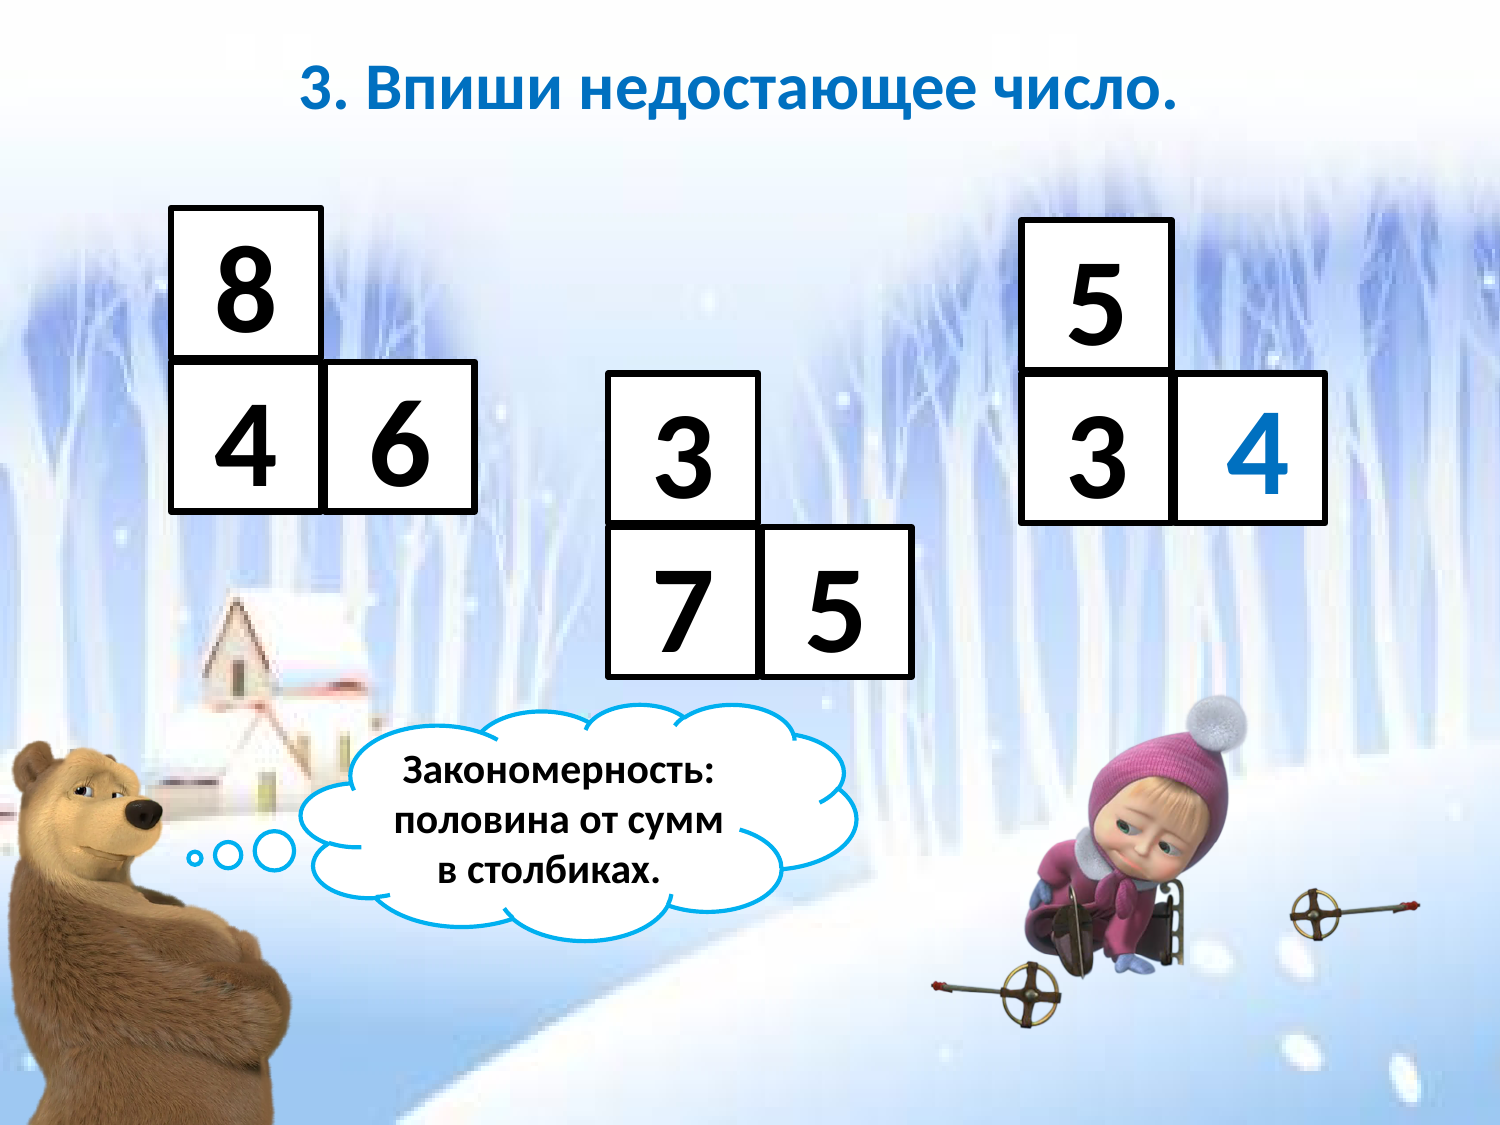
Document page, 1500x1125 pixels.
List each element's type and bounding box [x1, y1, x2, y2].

text_box [1021, 219, 1326, 524]
text_box [608, 373, 912, 678]
text_box [170, 207, 475, 512]
picture [0, 0, 1500, 1125]
